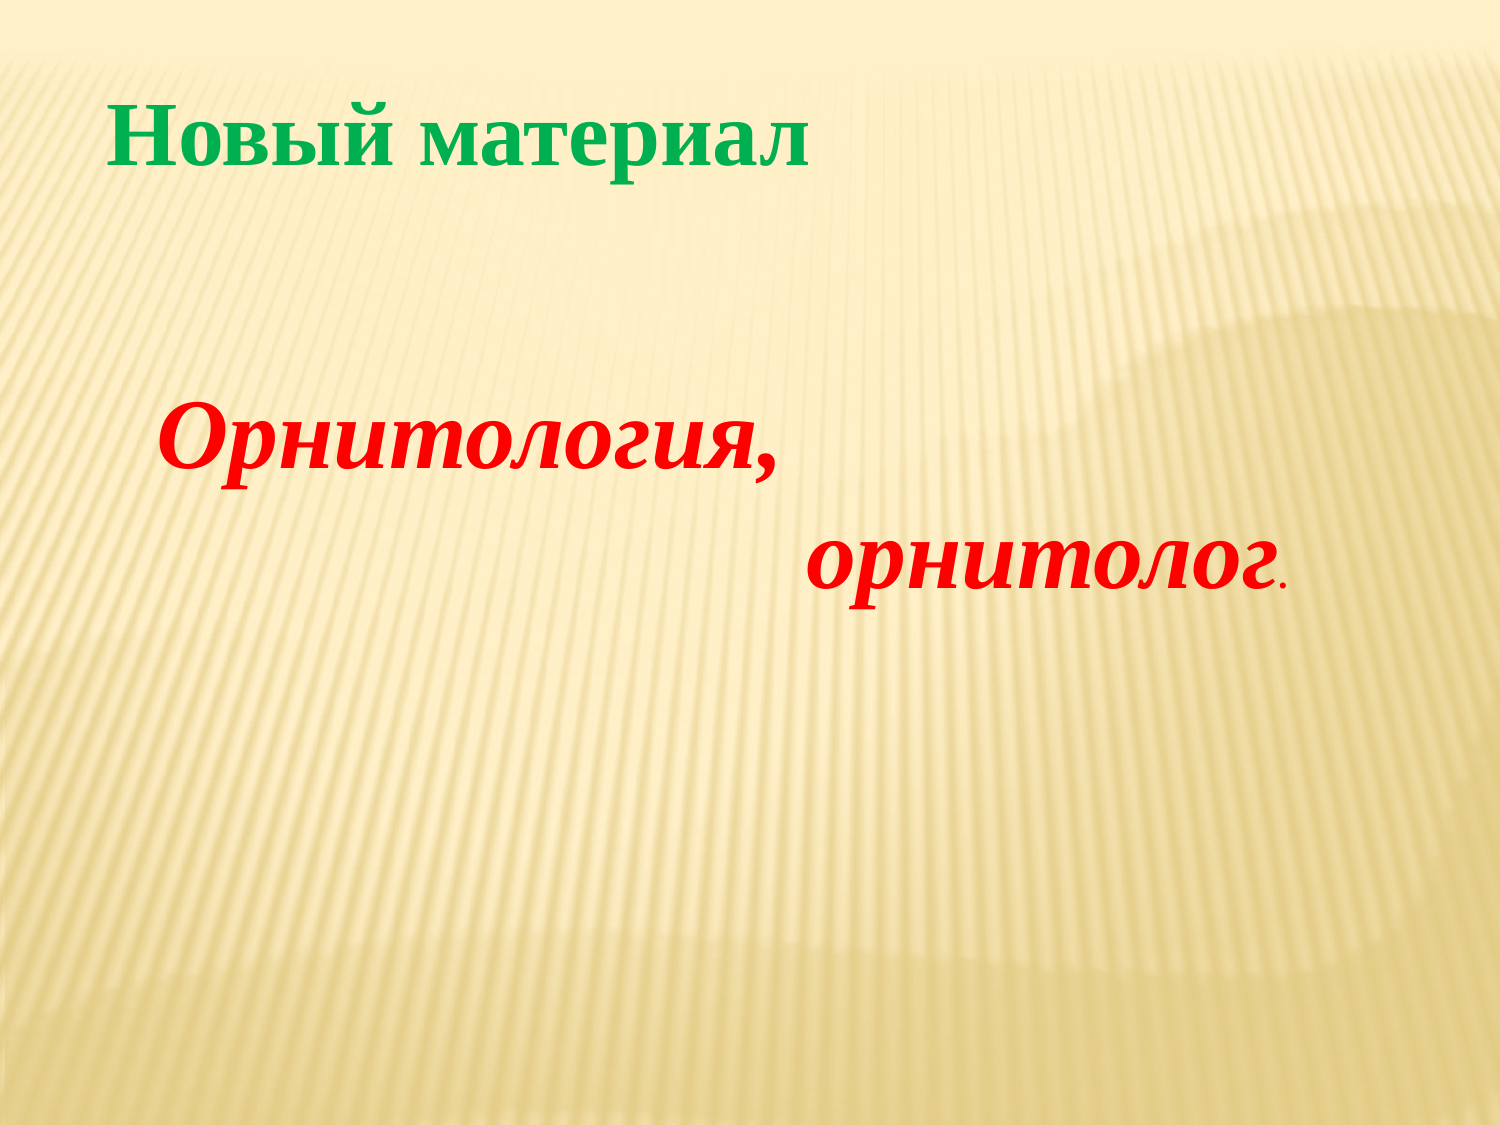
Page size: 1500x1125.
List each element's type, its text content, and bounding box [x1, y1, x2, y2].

text_box Орнитология, орнитолог. [141, 361, 1305, 617]
text_box Новый материал [92, 66, 827, 191]
